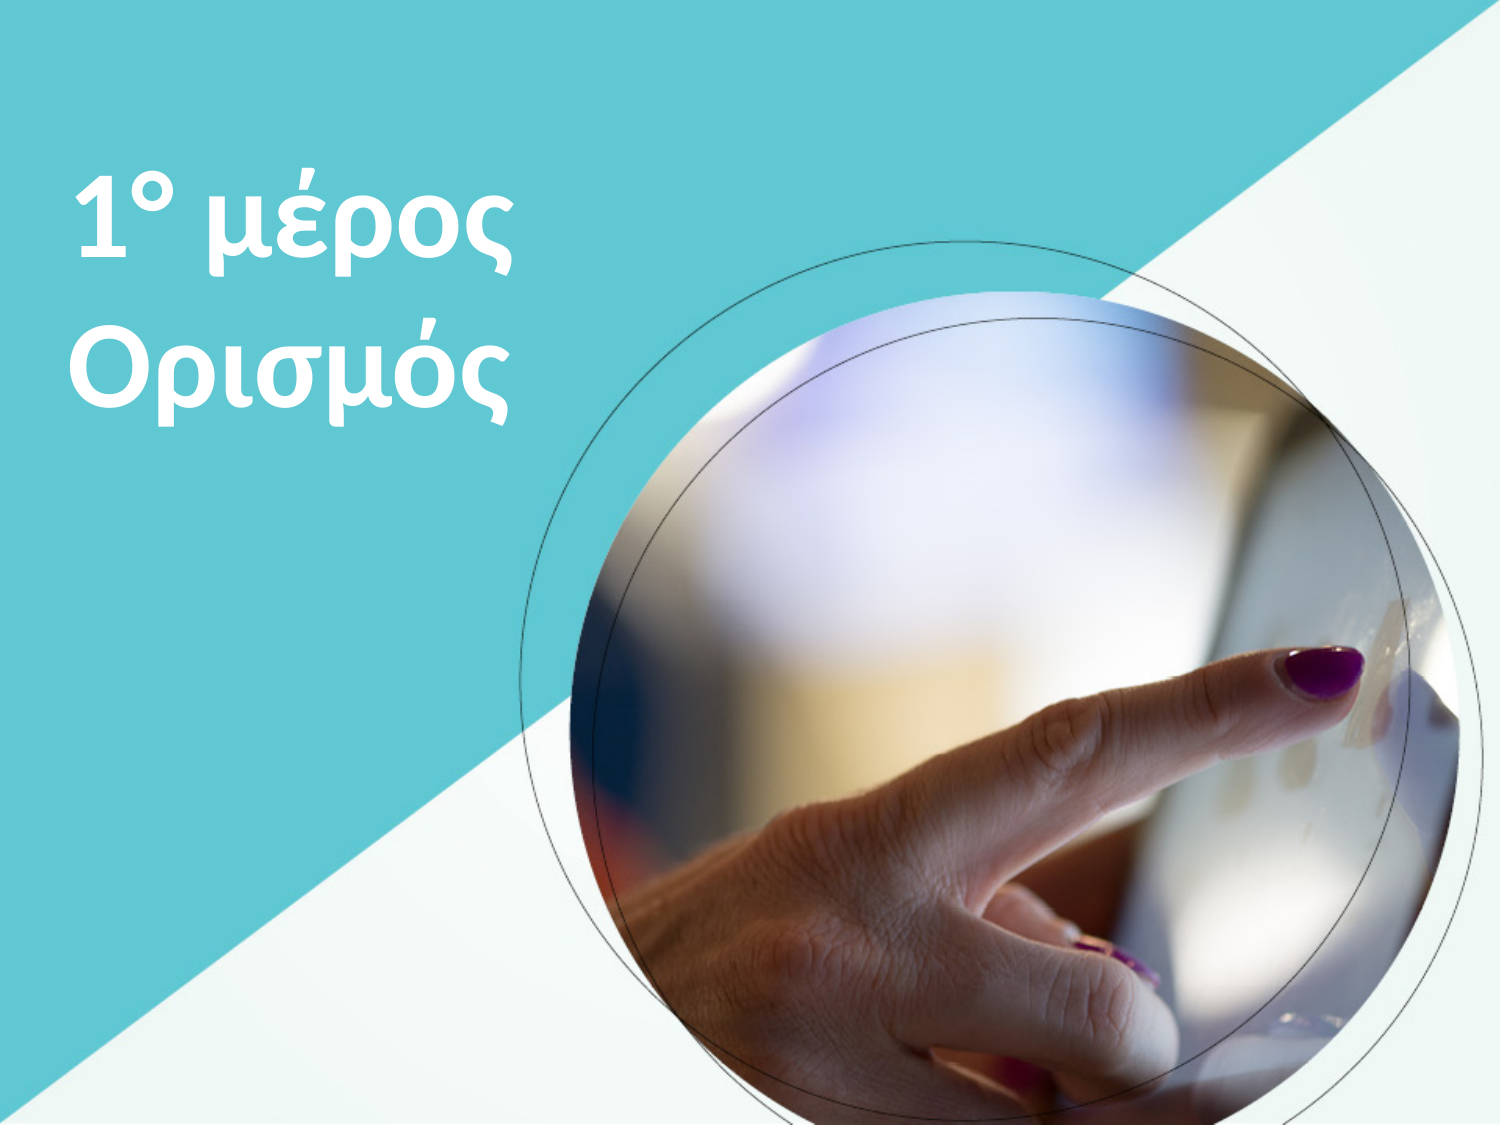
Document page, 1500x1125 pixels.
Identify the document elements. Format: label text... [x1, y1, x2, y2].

picture [0, 0, 1500, 1125]
text_box 1° μέρος Ορισμός [53, 125, 798, 441]
